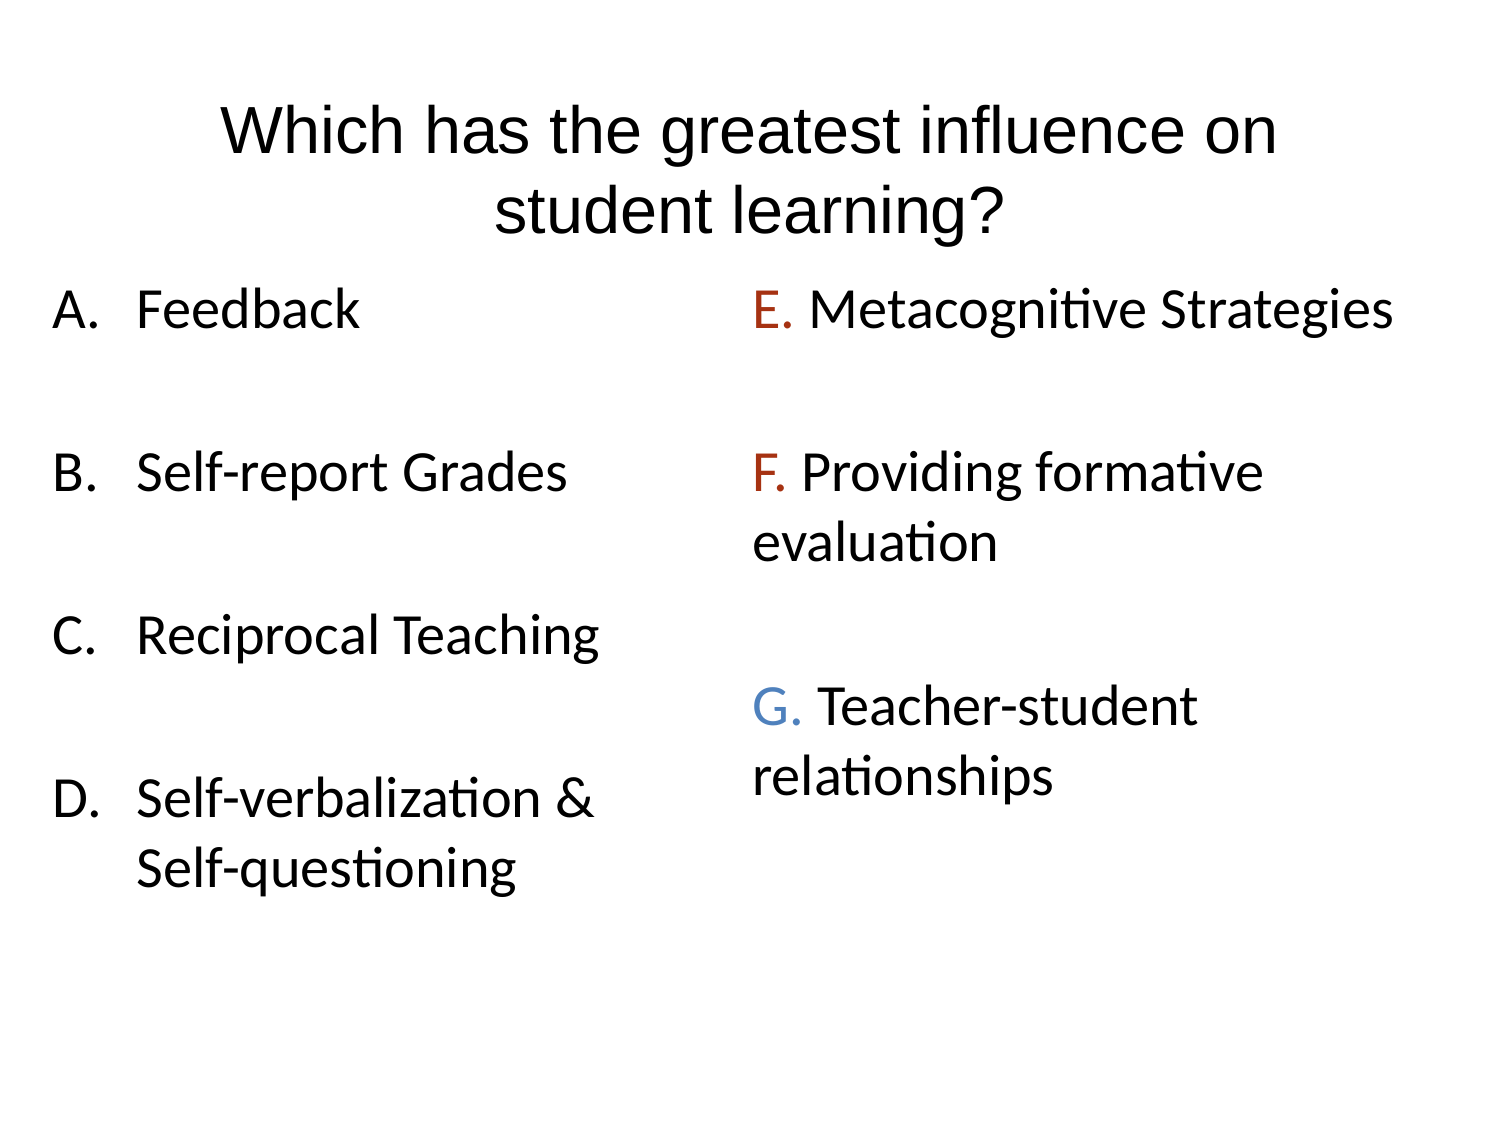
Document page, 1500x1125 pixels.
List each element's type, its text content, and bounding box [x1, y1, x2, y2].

list Feedback Self-report Grades Reciprocal Teaching Self-verbalization & Self-questioning [37, 262, 700, 1005]
title Which has the greatest influence on student learning? [90, 24, 1410, 309]
list E. Metacognitive Strategies F. Providing formative evaluation G. Teacher-student relationships [737, 262, 1488, 1005]
